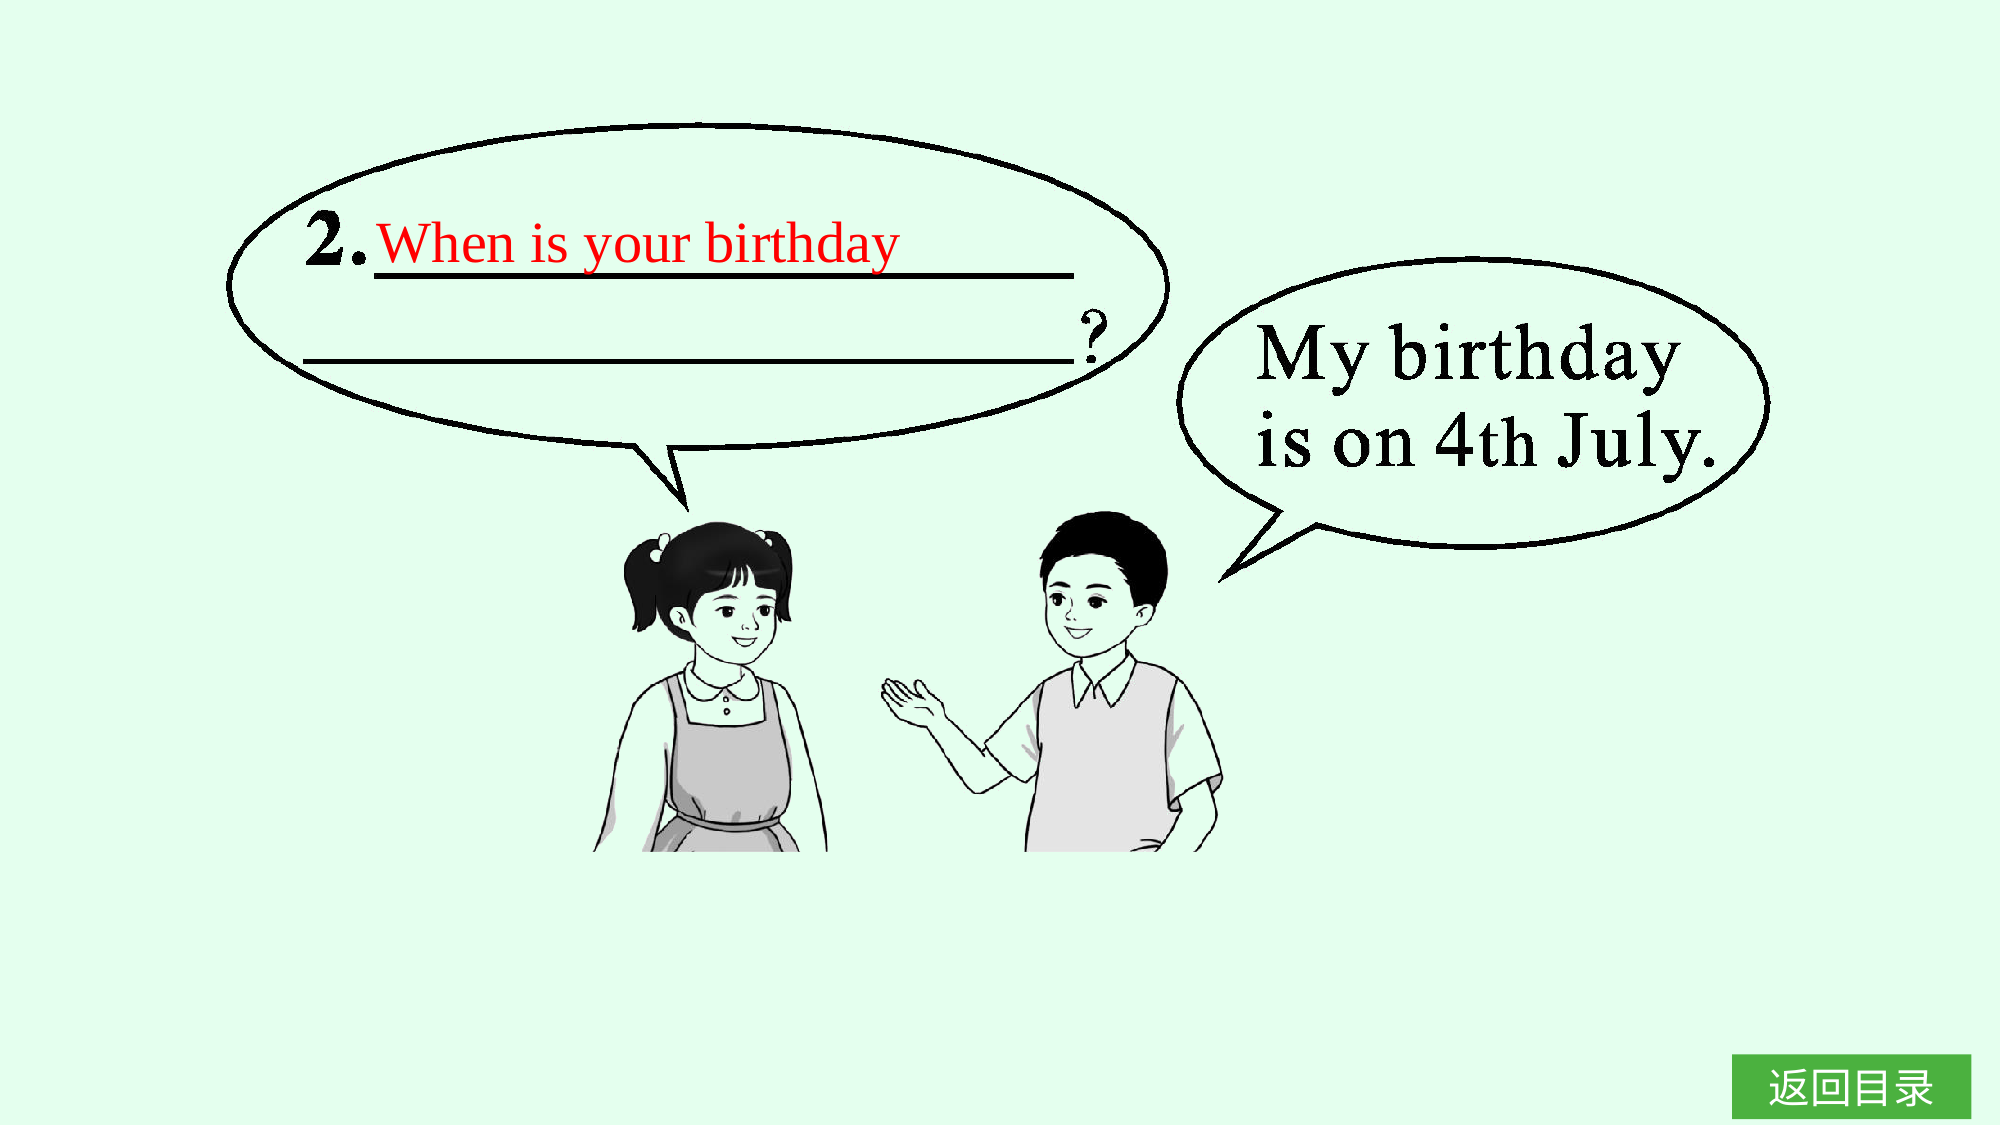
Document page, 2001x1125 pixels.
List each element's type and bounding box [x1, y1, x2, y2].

picture [225, 116, 1775, 852]
